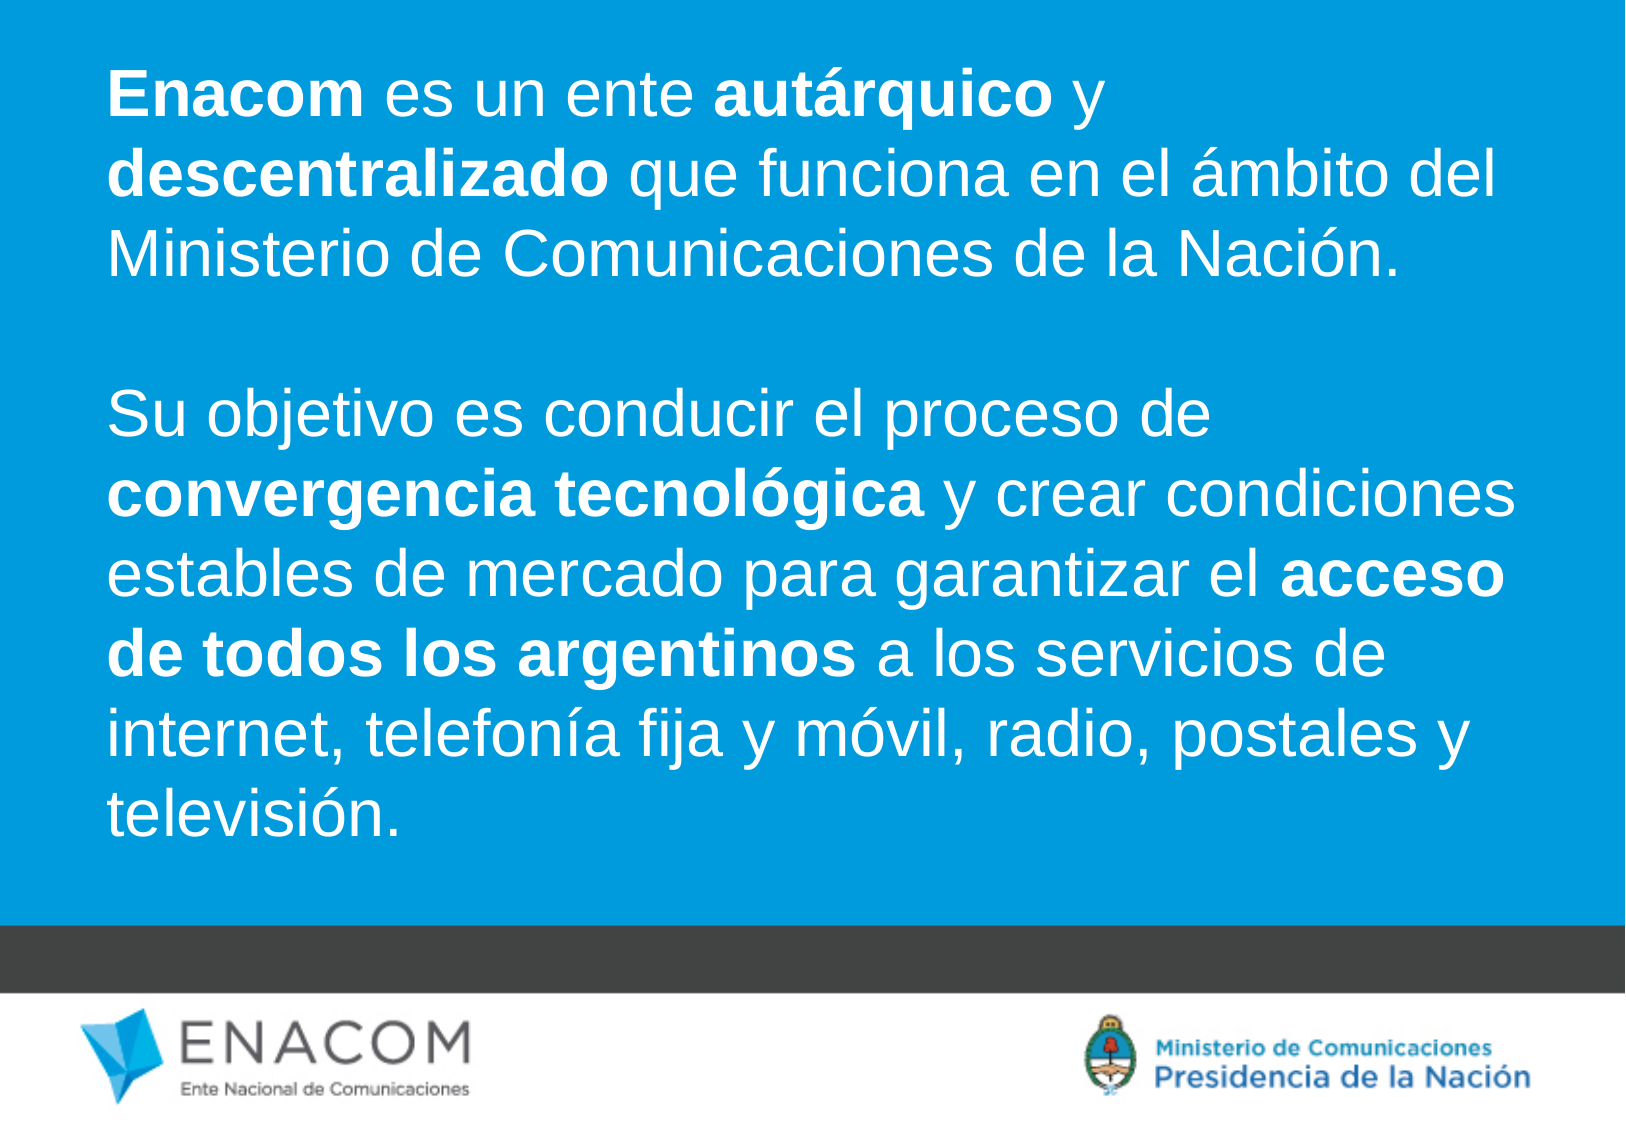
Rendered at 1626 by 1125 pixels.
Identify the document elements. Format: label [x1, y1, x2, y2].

picture [890, 481, 924, 516]
picture [744, 641, 775, 675]
picture [705, 161, 735, 196]
picture [1487, 148, 1492, 195]
picture [1173, 561, 1189, 595]
picture [224, 161, 255, 196]
picture [478, 81, 505, 116]
picture [1053, 241, 1083, 276]
picture [963, 68, 971, 74]
picture [655, 481, 686, 515]
picture [1276, 468, 1305, 516]
picture [1414, 481, 1441, 515]
picture [1087, 721, 1092, 755]
picture [840, 241, 845, 275]
picture [805, 241, 833, 276]
picture [973, 561, 989, 595]
picture [376, 548, 405, 596]
picture [925, 401, 941, 435]
picture [470, 561, 516, 595]
picture [357, 241, 388, 276]
picture [248, 388, 277, 436]
picture [1201, 481, 1232, 516]
picture [716, 81, 750, 116]
picture [465, 641, 495, 676]
picture [1264, 641, 1291, 676]
picture [937, 628, 942, 675]
picture [939, 708, 944, 755]
picture [300, 801, 305, 835]
picture [766, 468, 780, 477]
picture [1086, 401, 1117, 436]
picture [1166, 641, 1171, 675]
picture [641, 73, 656, 116]
picture [855, 388, 860, 435]
picture [300, 161, 331, 195]
picture [579, 481, 610, 516]
picture [689, 721, 722, 756]
picture [1129, 481, 1145, 515]
picture [351, 641, 381, 676]
picture [156, 401, 183, 436]
picture [413, 561, 443, 596]
picture [1388, 721, 1415, 756]
picture [853, 241, 884, 276]
picture [1134, 561, 1167, 596]
picture [1111, 641, 1127, 675]
picture [1353, 641, 1383, 676]
picture [1280, 713, 1295, 756]
picture [623, 641, 654, 676]
picture [897, 561, 926, 609]
picture [126, 721, 153, 755]
picture [762, 401, 767, 435]
picture [1178, 401, 1208, 436]
picture [568, 81, 598, 116]
picture [426, 148, 434, 195]
picture [815, 81, 850, 116]
picture [1033, 481, 1049, 515]
picture [824, 641, 854, 676]
picture [747, 561, 776, 609]
picture [852, 721, 883, 756]
picture [352, 801, 379, 835]
picture [1100, 561, 1126, 595]
picture [853, 481, 884, 516]
picture [836, 481, 844, 515]
picture [1325, 227, 1336, 236]
picture [493, 721, 524, 756]
picture [312, 713, 327, 756]
picture [240, 721, 267, 755]
picture [1314, 481, 1319, 515]
picture [298, 401, 328, 436]
picture [1100, 721, 1131, 756]
picture [1110, 228, 1115, 275]
picture [1211, 561, 1241, 596]
picture [892, 241, 919, 275]
picture [607, 81, 634, 115]
picture [367, 713, 382, 756]
picture [1053, 401, 1080, 436]
picture [231, 241, 258, 276]
picture [1162, 148, 1167, 195]
picture [1432, 561, 1462, 596]
picture [1090, 481, 1123, 516]
picture [111, 71, 147, 115]
picture [287, 561, 317, 596]
picture [1141, 749, 1146, 764]
picture [1468, 561, 1503, 596]
picture [1449, 481, 1479, 516]
picture [944, 481, 975, 529]
picture [1264, 241, 1292, 276]
picture [324, 561, 351, 596]
picture [1486, 481, 1513, 516]
picture [520, 641, 554, 676]
picture [1325, 161, 1330, 195]
picture [979, 81, 1010, 116]
picture [583, 641, 616, 690]
picture [794, 481, 827, 530]
picture [457, 401, 487, 436]
picture [1300, 721, 1333, 756]
picture [879, 641, 912, 676]
picture [218, 241, 223, 275]
picture [446, 481, 477, 516]
picture [178, 553, 193, 596]
picture [283, 241, 313, 276]
picture [501, 481, 535, 516]
picture [699, 633, 719, 676]
picture [1016, 401, 1046, 436]
picture [474, 708, 490, 755]
picture [792, 73, 812, 116]
picture [799, 721, 845, 755]
picture [1053, 481, 1083, 516]
picture [1016, 81, 1051, 116]
picture [108, 793, 123, 836]
picture [727, 401, 755, 436]
picture [818, 161, 845, 195]
picture [179, 721, 209, 756]
picture [826, 68, 840, 77]
picture [887, 721, 918, 755]
picture [1038, 641, 1065, 676]
picture [1351, 721, 1381, 756]
picture [685, 241, 712, 275]
picture [1411, 148, 1440, 196]
picture [203, 633, 223, 676]
picture [181, 241, 208, 275]
picture [366, 401, 397, 435]
picture [721, 241, 726, 275]
picture [189, 481, 220, 515]
picture [616, 481, 647, 516]
picture [559, 641, 578, 675]
picture [816, 401, 846, 436]
picture [1250, 548, 1255, 595]
picture [1129, 641, 1160, 675]
picture [1363, 481, 1368, 515]
picture [725, 628, 733, 634]
picture [836, 468, 844, 474]
picture [743, 721, 774, 769]
picture [1215, 641, 1220, 675]
picture [725, 641, 733, 675]
picture [993, 561, 1026, 596]
picture [387, 161, 421, 196]
picture [888, 401, 917, 449]
picture [532, 721, 559, 755]
picture [998, 481, 1026, 516]
picture [1288, 148, 1317, 196]
picture [986, 641, 1013, 676]
picture [855, 81, 874, 115]
picture [188, 161, 218, 196]
picture [160, 713, 175, 756]
picture [237, 548, 266, 596]
picture [555, 473, 575, 516]
picture [1193, 161, 1226, 196]
picture [760, 148, 776, 195]
picture [407, 481, 438, 515]
picture [194, 81, 228, 116]
picture [112, 231, 155, 275]
picture [1032, 561, 1059, 595]
picture [546, 401, 574, 436]
picture [901, 161, 932, 196]
picture [326, 787, 337, 796]
picture [150, 641, 181, 676]
picture [328, 481, 361, 530]
picture [694, 481, 729, 516]
picture [387, 81, 417, 116]
picture [322, 241, 338, 275]
picture [1357, 561, 1388, 596]
picture [368, 481, 399, 516]
picture [1168, 481, 1196, 516]
picture [1072, 641, 1102, 676]
picture [648, 241, 675, 276]
picture [226, 481, 261, 515]
picture [424, 641, 459, 676]
picture [934, 561, 967, 596]
picture [1316, 628, 1345, 676]
picture [553, 241, 584, 276]
picture [1066, 553, 1081, 596]
picture [753, 481, 788, 516]
picture [865, 707, 876, 716]
picture [156, 81, 187, 115]
picture [214, 801, 245, 835]
picture [670, 721, 681, 769]
picture [412, 228, 441, 276]
picture [227, 641, 262, 676]
picture [949, 641, 980, 676]
picture [386, 721, 416, 756]
picture [755, 81, 786, 116]
picture [335, 749, 340, 764]
picture [167, 241, 172, 275]
picture [562, 561, 578, 595]
picture [275, 721, 305, 756]
picture [407, 628, 415, 675]
picture [265, 801, 292, 836]
picture [231, 81, 262, 116]
picture [586, 721, 619, 756]
picture [879, 81, 912, 129]
picture [485, 481, 493, 515]
picture [924, 721, 929, 755]
picture [570, 707, 581, 716]
picture [1011, 721, 1044, 756]
picture [268, 81, 303, 116]
picture [768, 241, 801, 276]
picture [670, 161, 697, 196]
picture [494, 401, 521, 436]
picture [110, 390, 147, 436]
picture [309, 641, 344, 676]
picture [261, 161, 292, 196]
picture [355, 401, 360, 435]
picture [146, 561, 173, 596]
picture [198, 561, 231, 596]
picture [264, 233, 279, 276]
picture [109, 628, 142, 676]
picture [218, 721, 234, 755]
picture [1448, 161, 1478, 196]
picture [1240, 481, 1267, 515]
picture [252, 801, 257, 835]
picture [692, 401, 719, 436]
picture [1351, 241, 1378, 275]
picture [1375, 481, 1406, 516]
picture [1142, 388, 1171, 436]
picture [1320, 561, 1351, 596]
picture [653, 388, 682, 436]
picture [1211, 721, 1242, 756]
picture [0, 926, 1625, 1125]
picture [662, 641, 693, 675]
picture [336, 153, 356, 196]
picture [975, 161, 1008, 196]
picture [438, 721, 468, 756]
picture [1438, 721, 1469, 769]
picture [111, 721, 116, 755]
picture [1327, 481, 1355, 516]
picture [109, 561, 139, 596]
picture [571, 721, 576, 755]
picture [940, 161, 967, 195]
picture [821, 561, 837, 595]
picture [1073, 81, 1104, 129]
picture [991, 721, 1007, 755]
picture [1123, 161, 1153, 196]
picture [927, 241, 957, 276]
picture [1176, 721, 1205, 769]
picture [964, 241, 991, 276]
picture [179, 801, 209, 836]
picture [842, 561, 875, 596]
picture [945, 401, 976, 436]
picture [1123, 241, 1156, 276]
picture [265, 481, 296, 516]
picture [363, 161, 382, 195]
picture [425, 708, 430, 755]
picture [150, 161, 181, 196]
picture [690, 561, 721, 596]
picture [777, 401, 793, 435]
picture [853, 161, 881, 196]
picture [640, 708, 656, 755]
picture [922, 81, 953, 116]
picture [401, 401, 432, 436]
picture [506, 230, 546, 276]
picture [889, 161, 894, 195]
picture [146, 481, 181, 516]
picture [956, 749, 961, 764]
picture [616, 561, 649, 596]
picture [662, 721, 667, 755]
picture [1339, 708, 1344, 755]
picture [449, 241, 479, 276]
picture [782, 641, 817, 676]
picture [1070, 161, 1097, 195]
picture [963, 81, 971, 115]
picture [209, 401, 240, 436]
picture [736, 468, 744, 515]
picture [424, 81, 451, 116]
picture [982, 401, 1010, 436]
picture [618, 401, 645, 435]
picture [734, 241, 762, 276]
picture [781, 161, 808, 196]
picture [1337, 153, 1352, 196]
picture [531, 148, 564, 196]
picture [1031, 161, 1061, 196]
picture [268, 628, 301, 676]
picture [1179, 641, 1207, 676]
picture [661, 81, 691, 116]
picture [304, 481, 323, 515]
picture [1048, 708, 1077, 756]
picture [1299, 241, 1304, 275]
picture [167, 788, 172, 835]
picture [592, 241, 638, 275]
picture [344, 241, 349, 275]
picture [1205, 147, 1216, 156]
picture [579, 401, 610, 436]
picture [631, 161, 660, 209]
picture [334, 393, 349, 436]
picture [279, 401, 290, 449]
picture [1227, 641, 1258, 676]
picture [1016, 228, 1045, 276]
picture [274, 548, 279, 595]
picture [1232, 161, 1278, 195]
picture [1394, 561, 1425, 596]
picture [1088, 561, 1093, 595]
picture [1227, 241, 1260, 276]
picture [1283, 561, 1317, 596]
picture [572, 161, 607, 196]
picture [1312, 241, 1343, 276]
picture [782, 561, 815, 596]
picture [109, 481, 140, 516]
picture [127, 801, 157, 836]
picture [523, 561, 553, 596]
picture [109, 148, 142, 196]
picture [1356, 161, 1387, 196]
picture [444, 148, 452, 154]
picture [494, 161, 528, 196]
picture [461, 161, 488, 195]
picture [311, 81, 361, 115]
picture [653, 548, 682, 596]
picture [515, 81, 542, 115]
picture [444, 161, 452, 195]
picture [1182, 231, 1218, 275]
picture [1248, 721, 1275, 756]
picture [485, 468, 493, 474]
picture [313, 801, 344, 836]
picture [583, 561, 611, 596]
